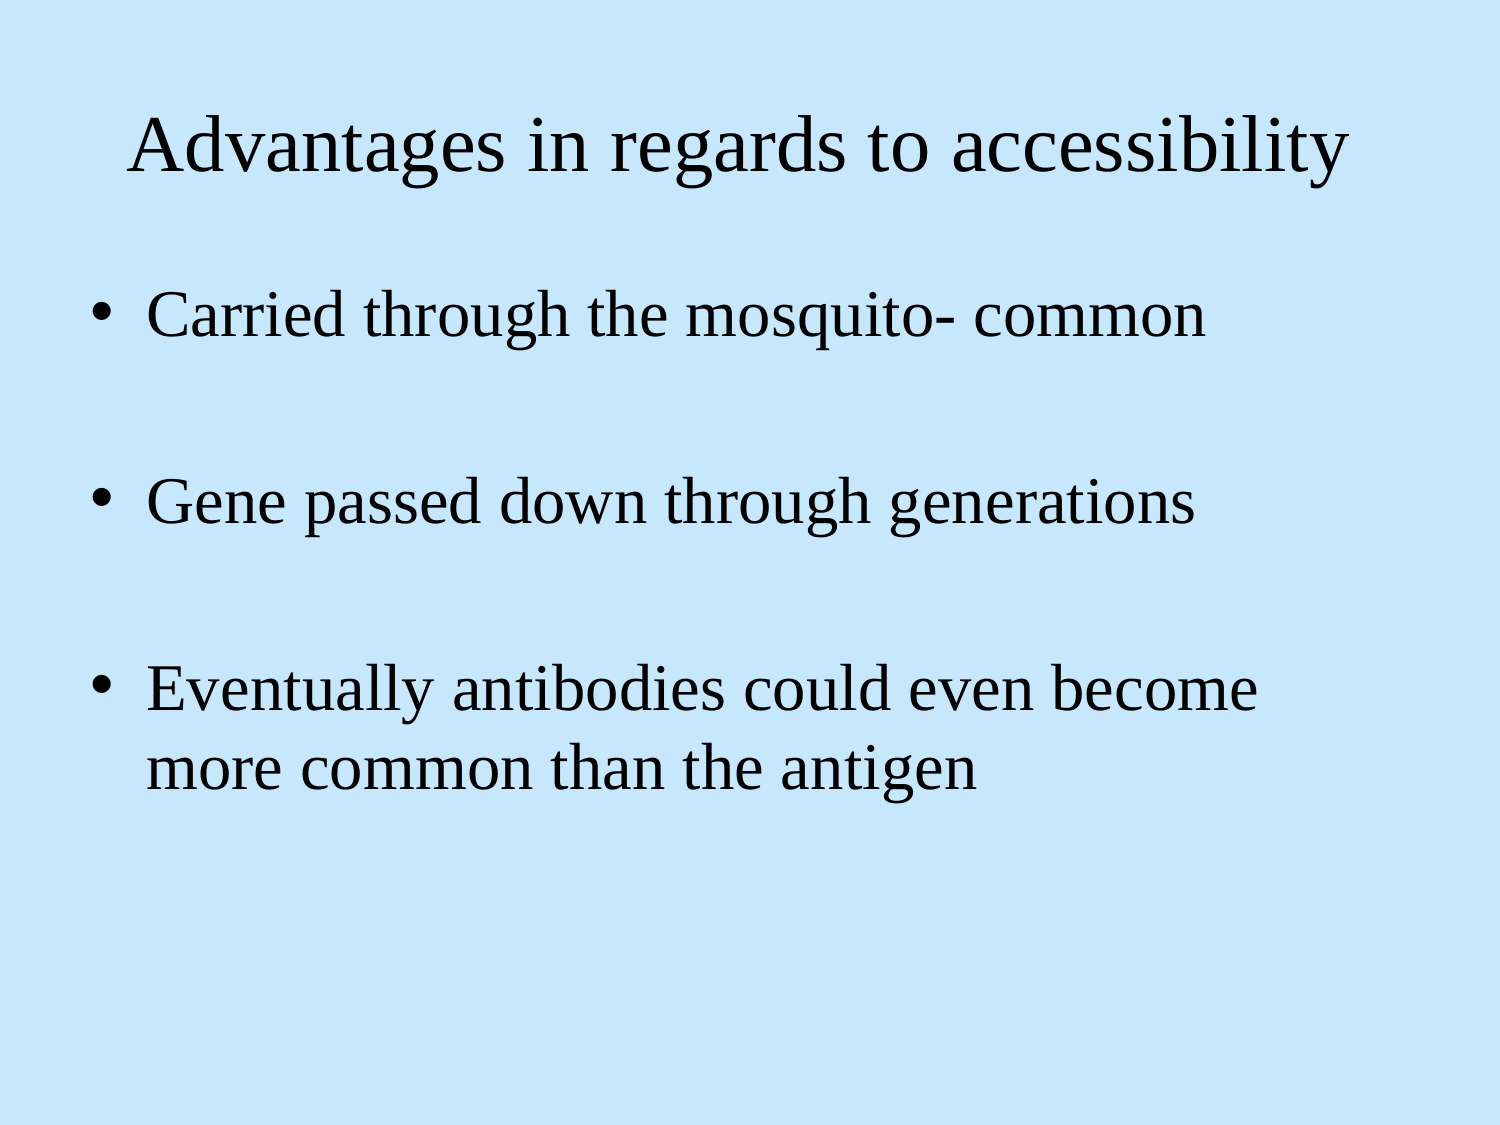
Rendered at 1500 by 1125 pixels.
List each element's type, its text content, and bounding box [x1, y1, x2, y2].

list Carried through the mosquito- common Gene passed down through generations Eventually antibodies could even become more common than the antigen [75, 262, 1425, 1005]
title Advantages in regards to accessibility [75, 45, 1425, 233]
